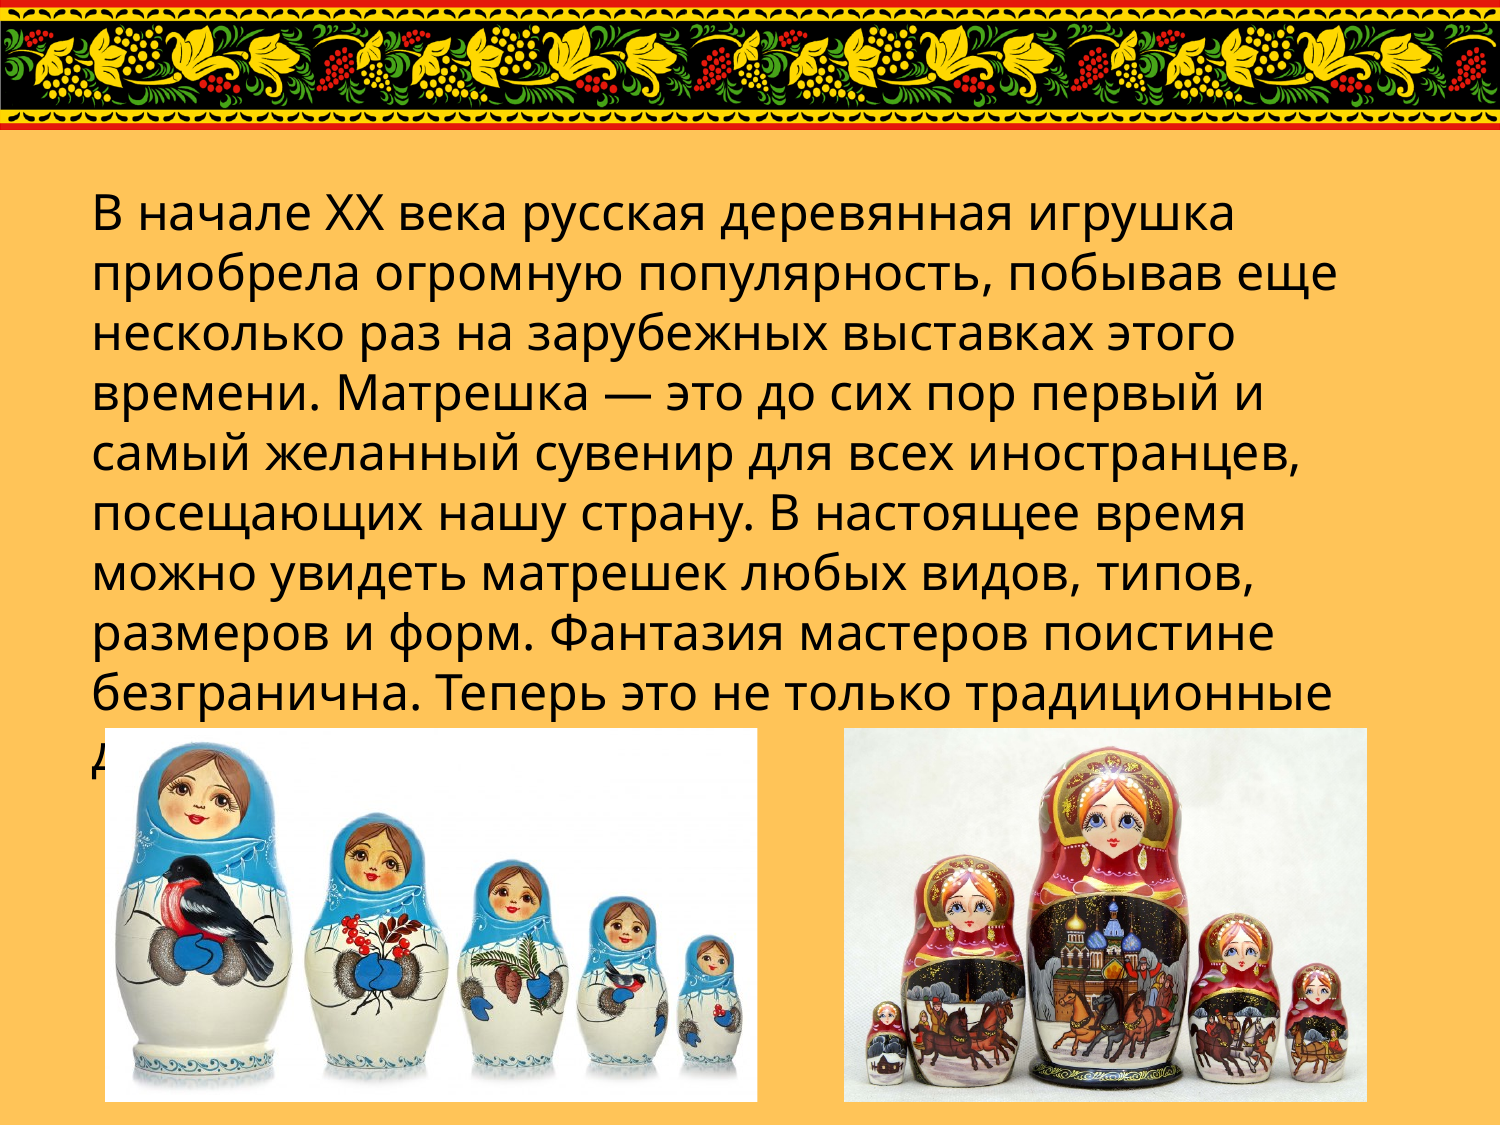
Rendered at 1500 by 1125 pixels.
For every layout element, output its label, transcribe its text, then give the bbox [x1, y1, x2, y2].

picture [0, 0, 1500, 1125]
list В начале XX века русская деревянная игрушка приобрела огромную популярность, побывав еще несколько раз на зарубежных выставках этого времени. Матрешка — это до сих пор первый и самый желанный сувенир для всех иностранцев, посещающих нашу страну. В настоящее время можно увидеть матрешек любых видов, типов, размеров и форм. Фантазия мастеров поистине безгранична. Теперь это не только традиционные девушки в платочках. [76, 172, 1427, 752]
